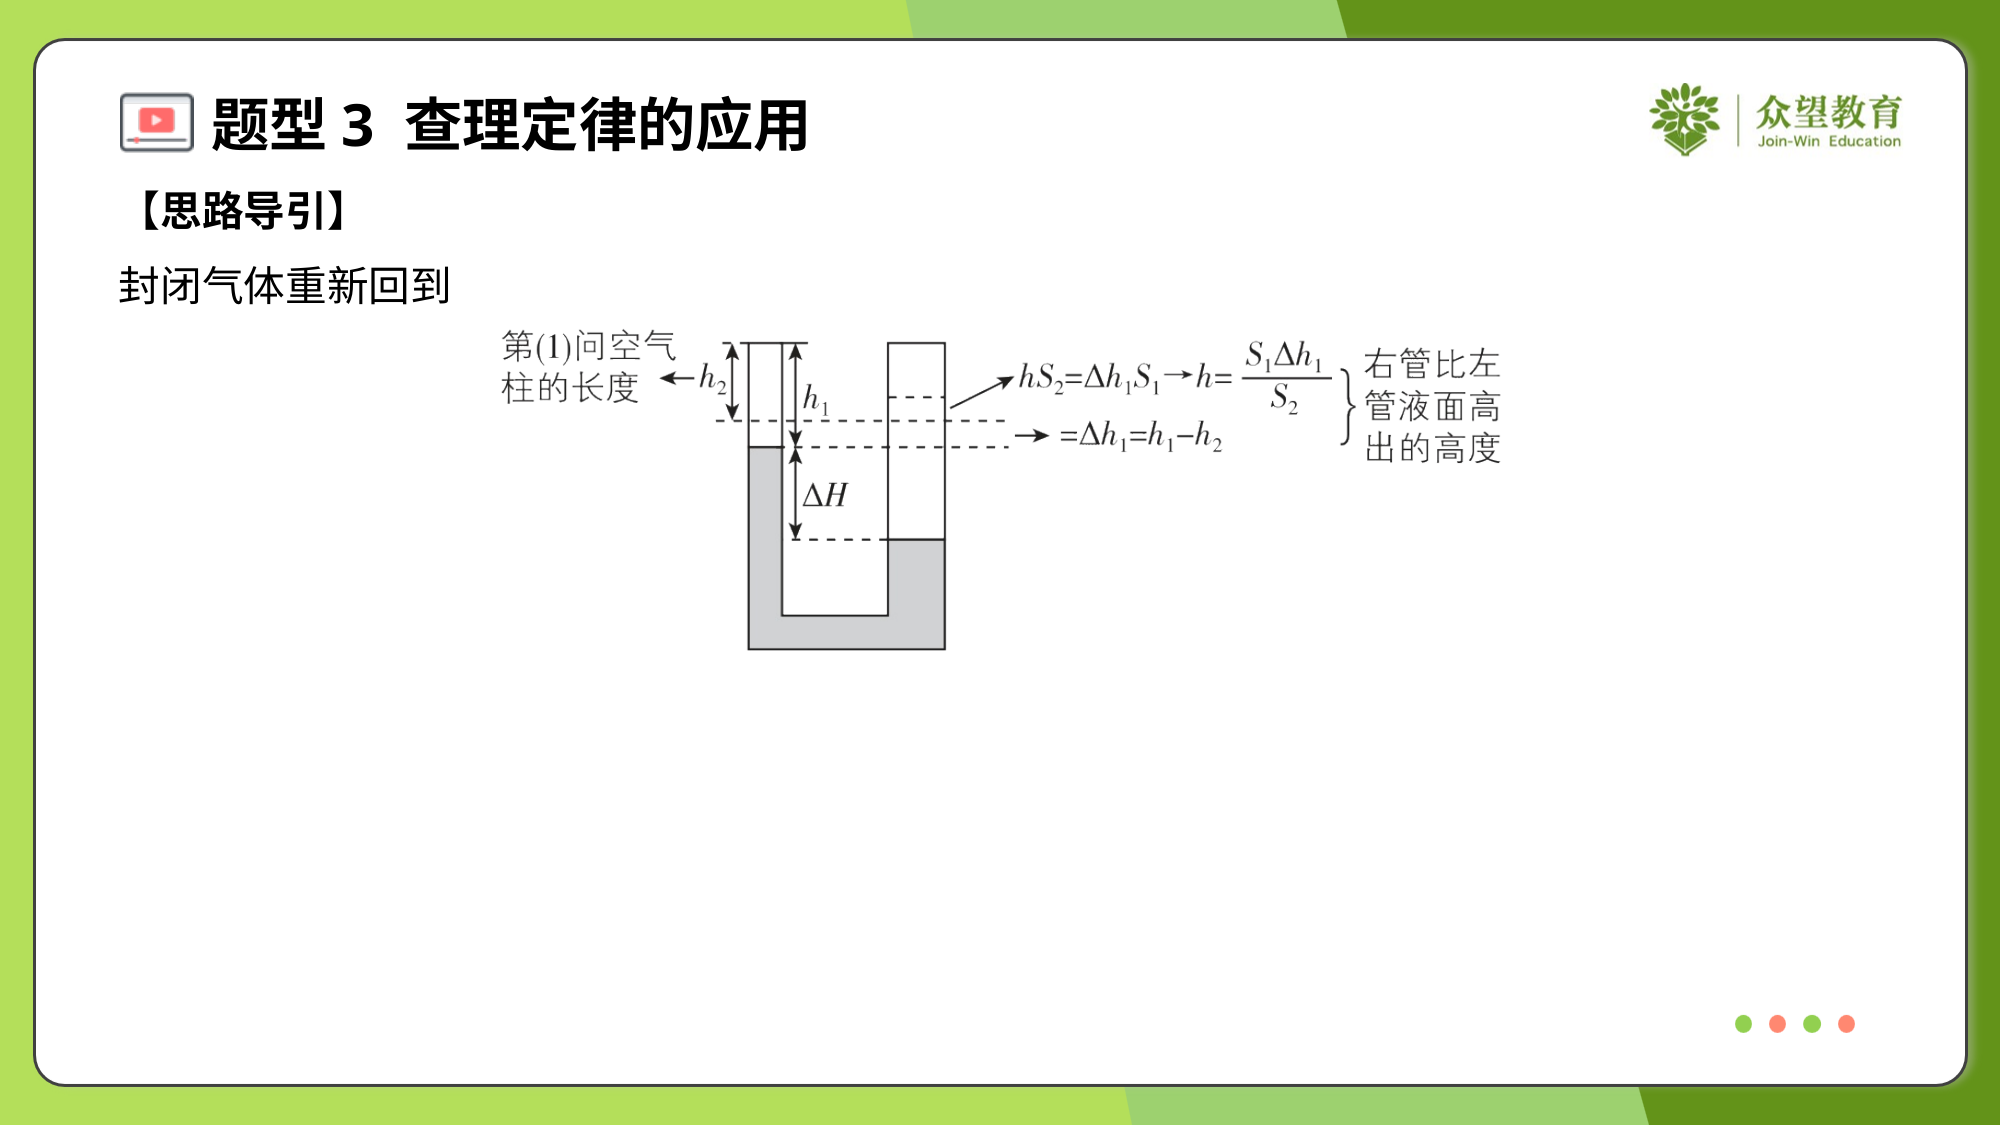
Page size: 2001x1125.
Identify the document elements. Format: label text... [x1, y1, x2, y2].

text_box 【思路导引】 [118, 159, 1883, 227]
picture [0, 0, 2000, 1125]
